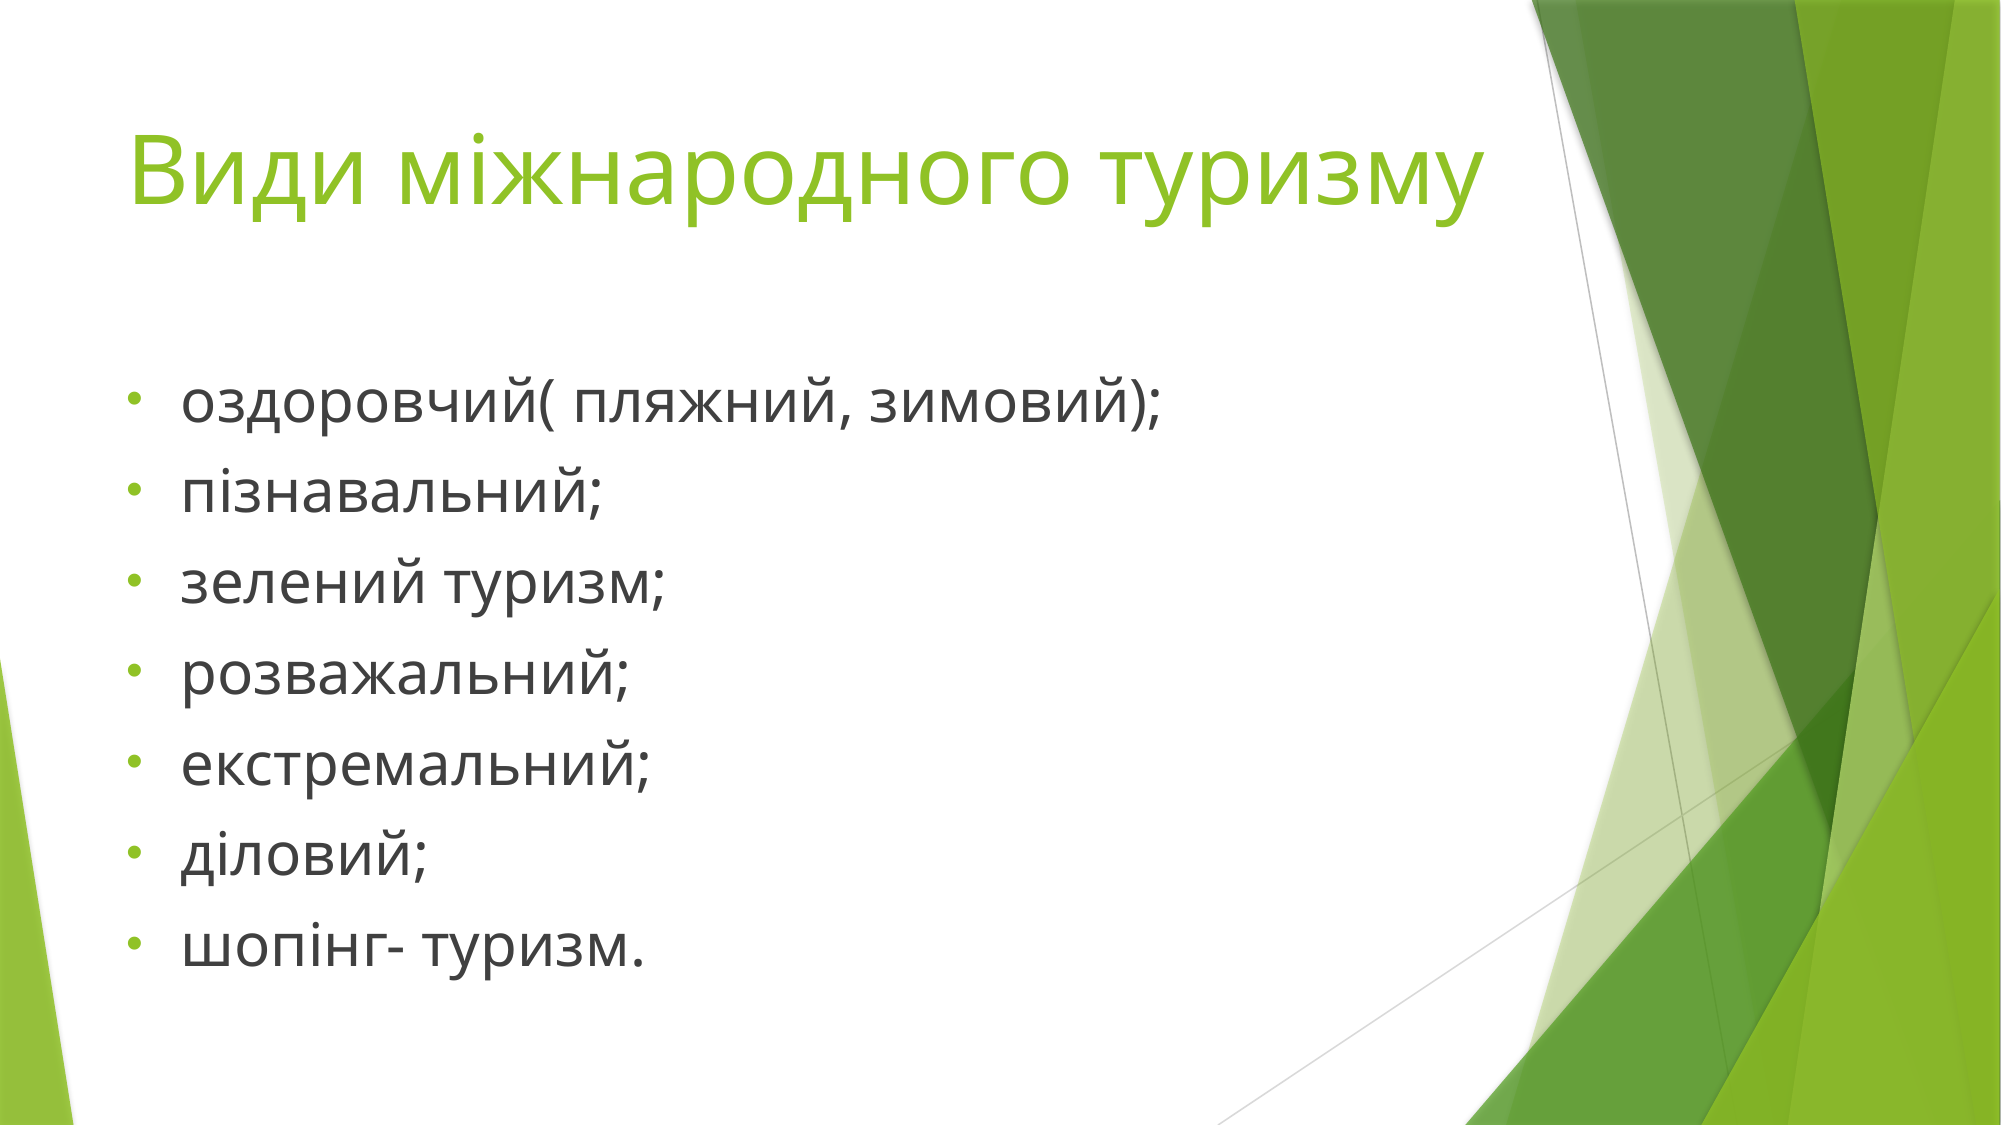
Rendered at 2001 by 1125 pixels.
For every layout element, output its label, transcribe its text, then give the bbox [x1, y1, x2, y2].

title Види міжнародного туризму [111, 99, 1522, 317]
list оздоровчий( пляжний, зимовий); пізнавальний; зелений туризм; розважальний; екстремальний; діловий; шопінг- туризм. [111, 354, 1522, 992]
